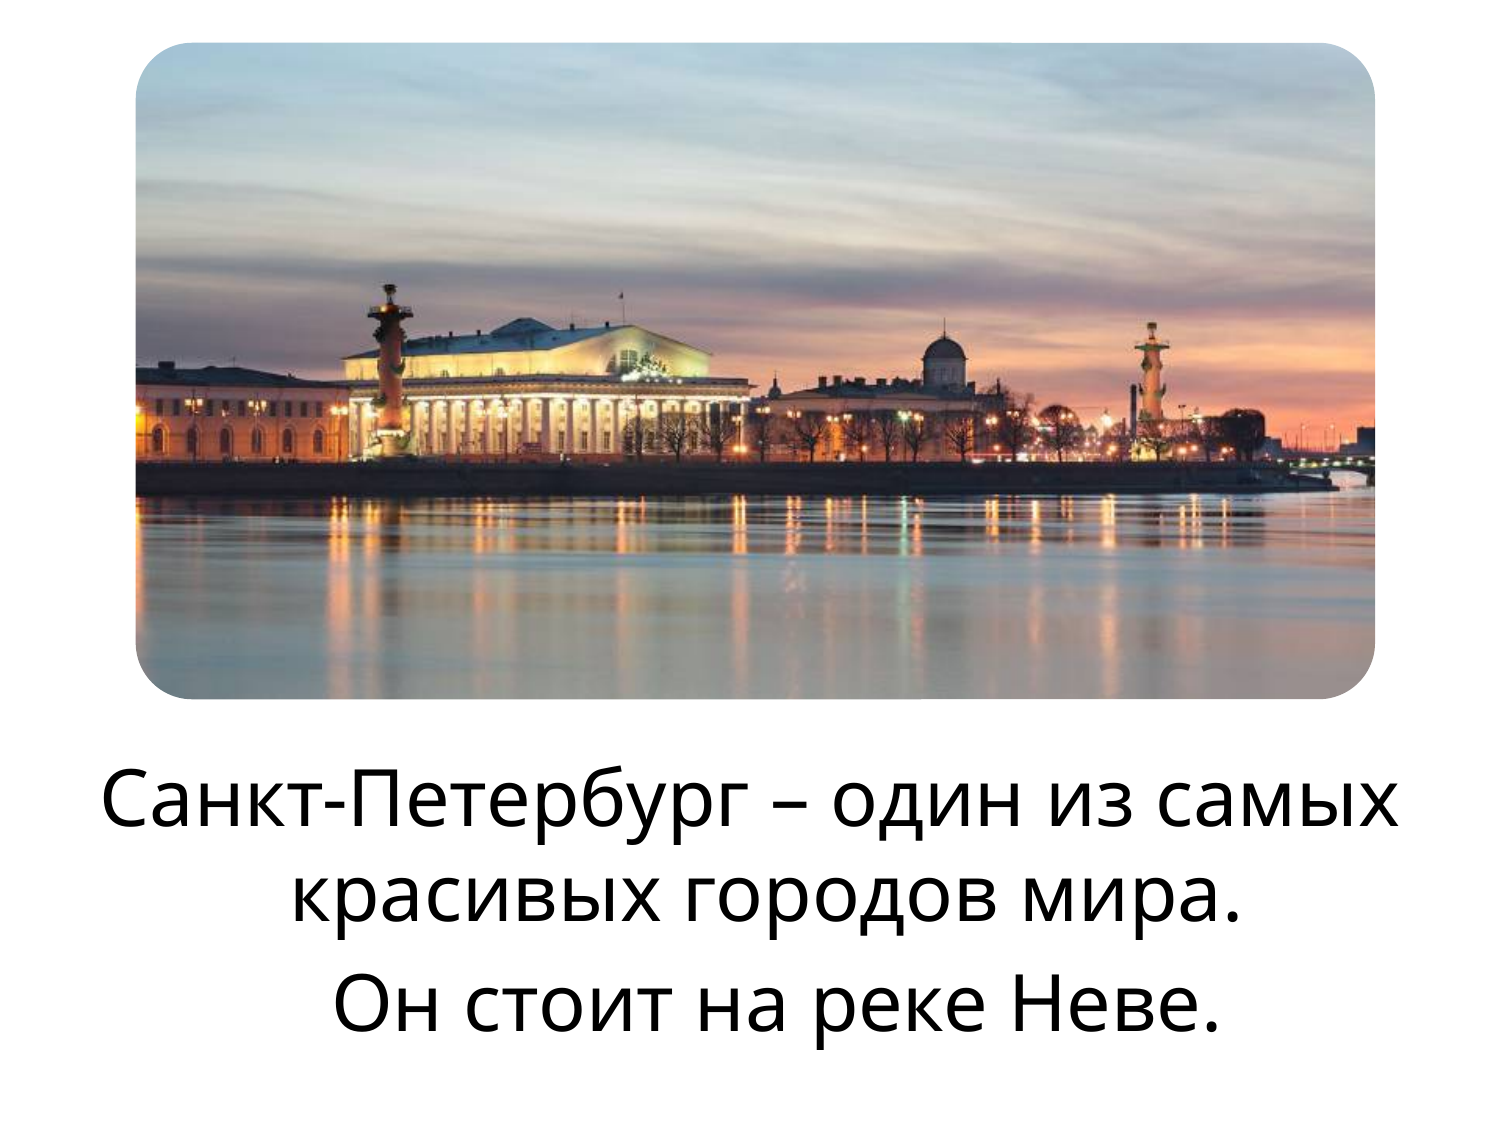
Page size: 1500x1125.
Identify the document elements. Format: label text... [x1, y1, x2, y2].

list Санкт-Петербург – один из самых красивых городов мира. Он стоит на реке Неве. [75, 739, 1425, 1059]
picture [135, 42, 1376, 700]
